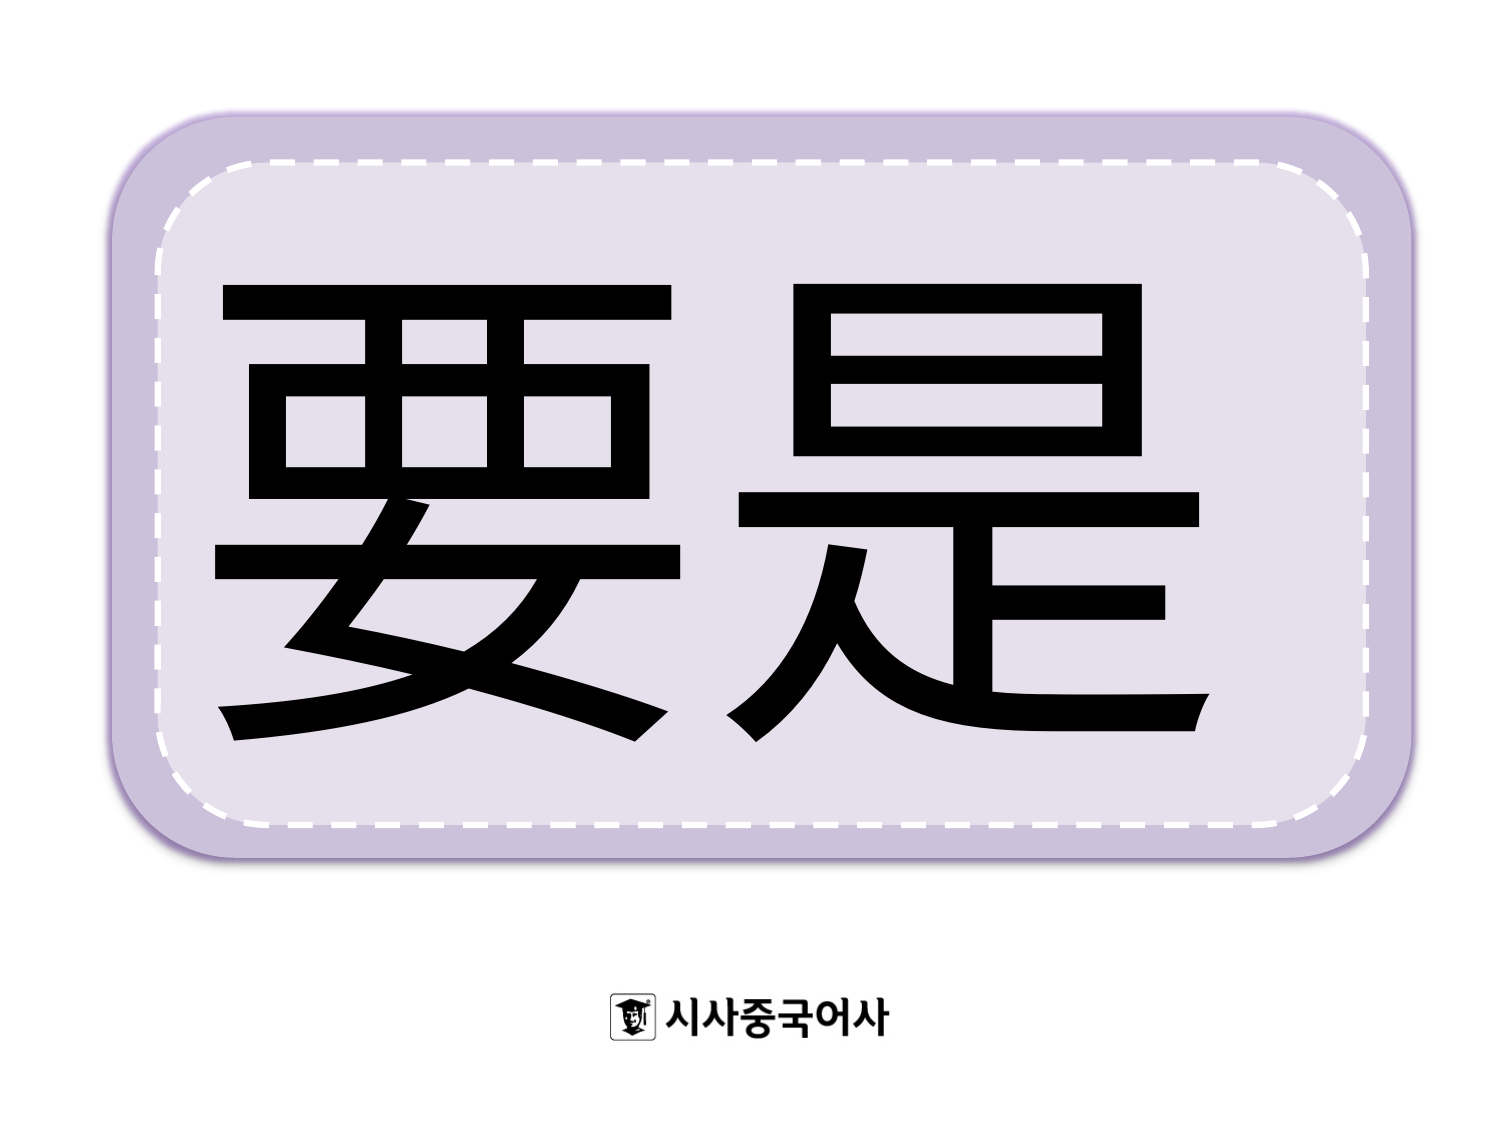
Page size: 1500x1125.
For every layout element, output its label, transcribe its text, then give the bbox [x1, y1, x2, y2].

text_box 要是 [162, 160, 1371, 824]
picture [602, 987, 898, 1047]
